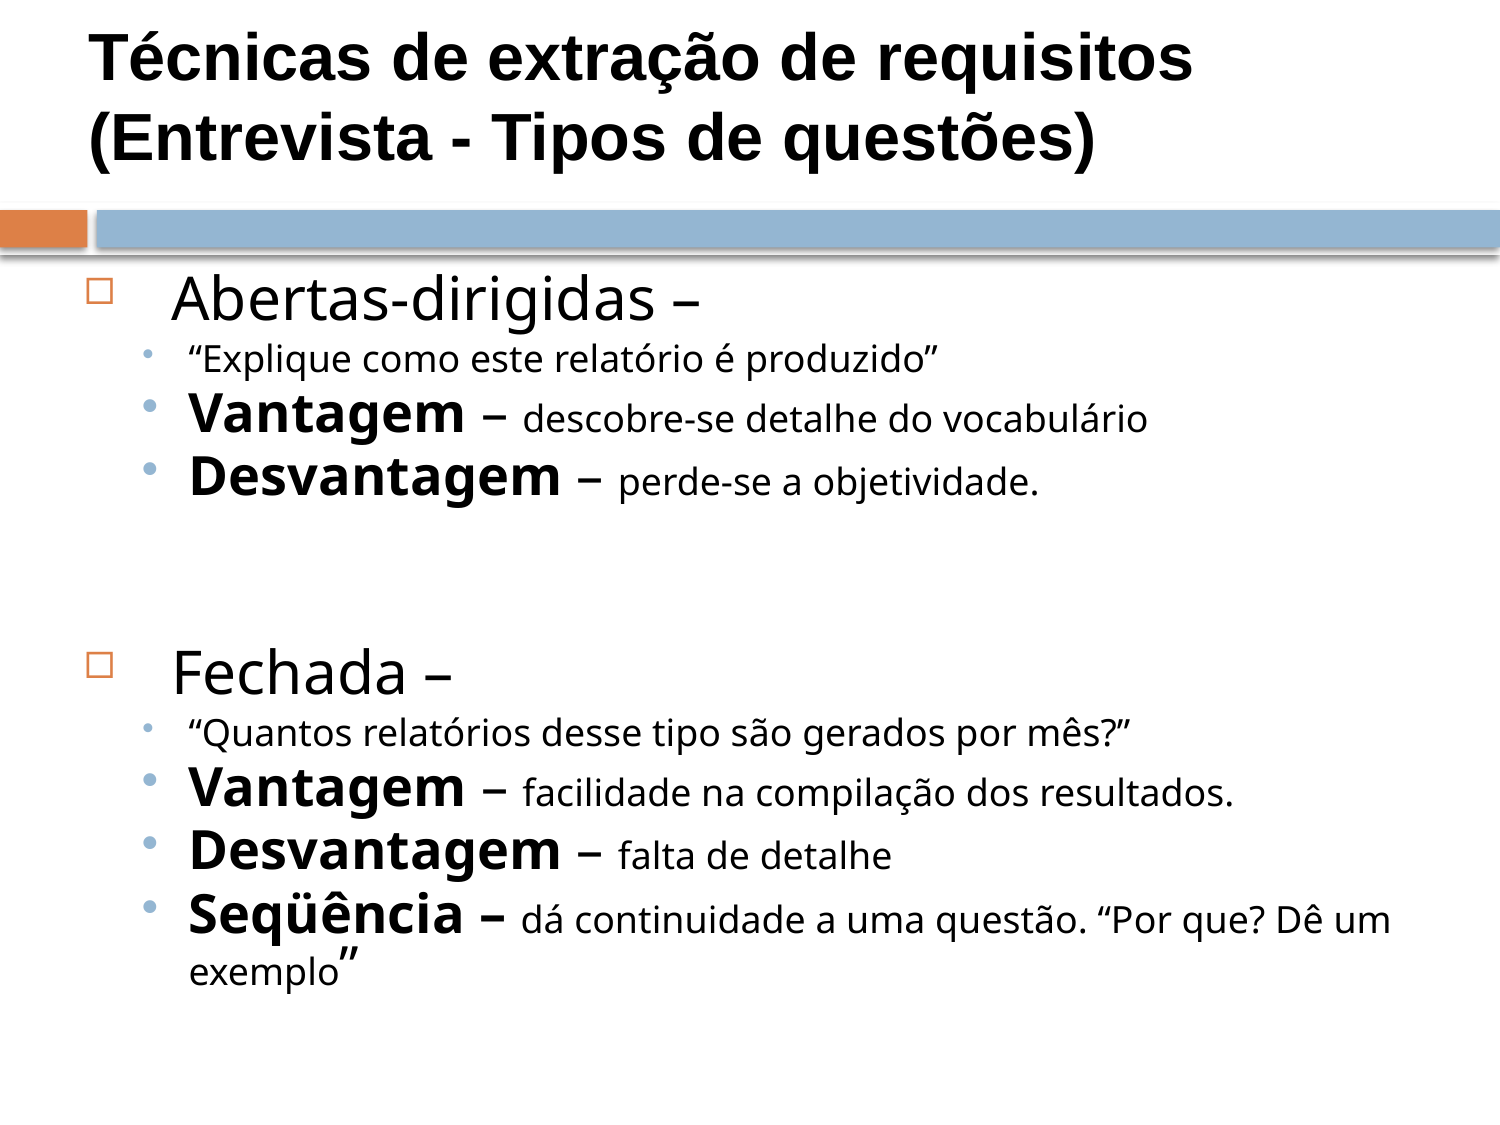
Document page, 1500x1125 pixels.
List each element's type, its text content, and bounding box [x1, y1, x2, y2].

text_box Técnicas de extração de requisitos (Entrevista - Tipos de questões) [73, 54, 1349, 182]
list Abertas-dirigidas – “Explique como este relatório é produzido” Vantagem – descobre-se detalhe do vocabulário Desvantagem – perde-se a objetividade. Fechada – “Quantos relatórios desse tipo são gerados por mês?” Vantagem – facilidade na compilação dos resultados. Desvantagem – falta de detalhe Seqüência – dá continuidade a uma questão. “Por que? Dê um exemplo” [69, 267, 1438, 1004]
